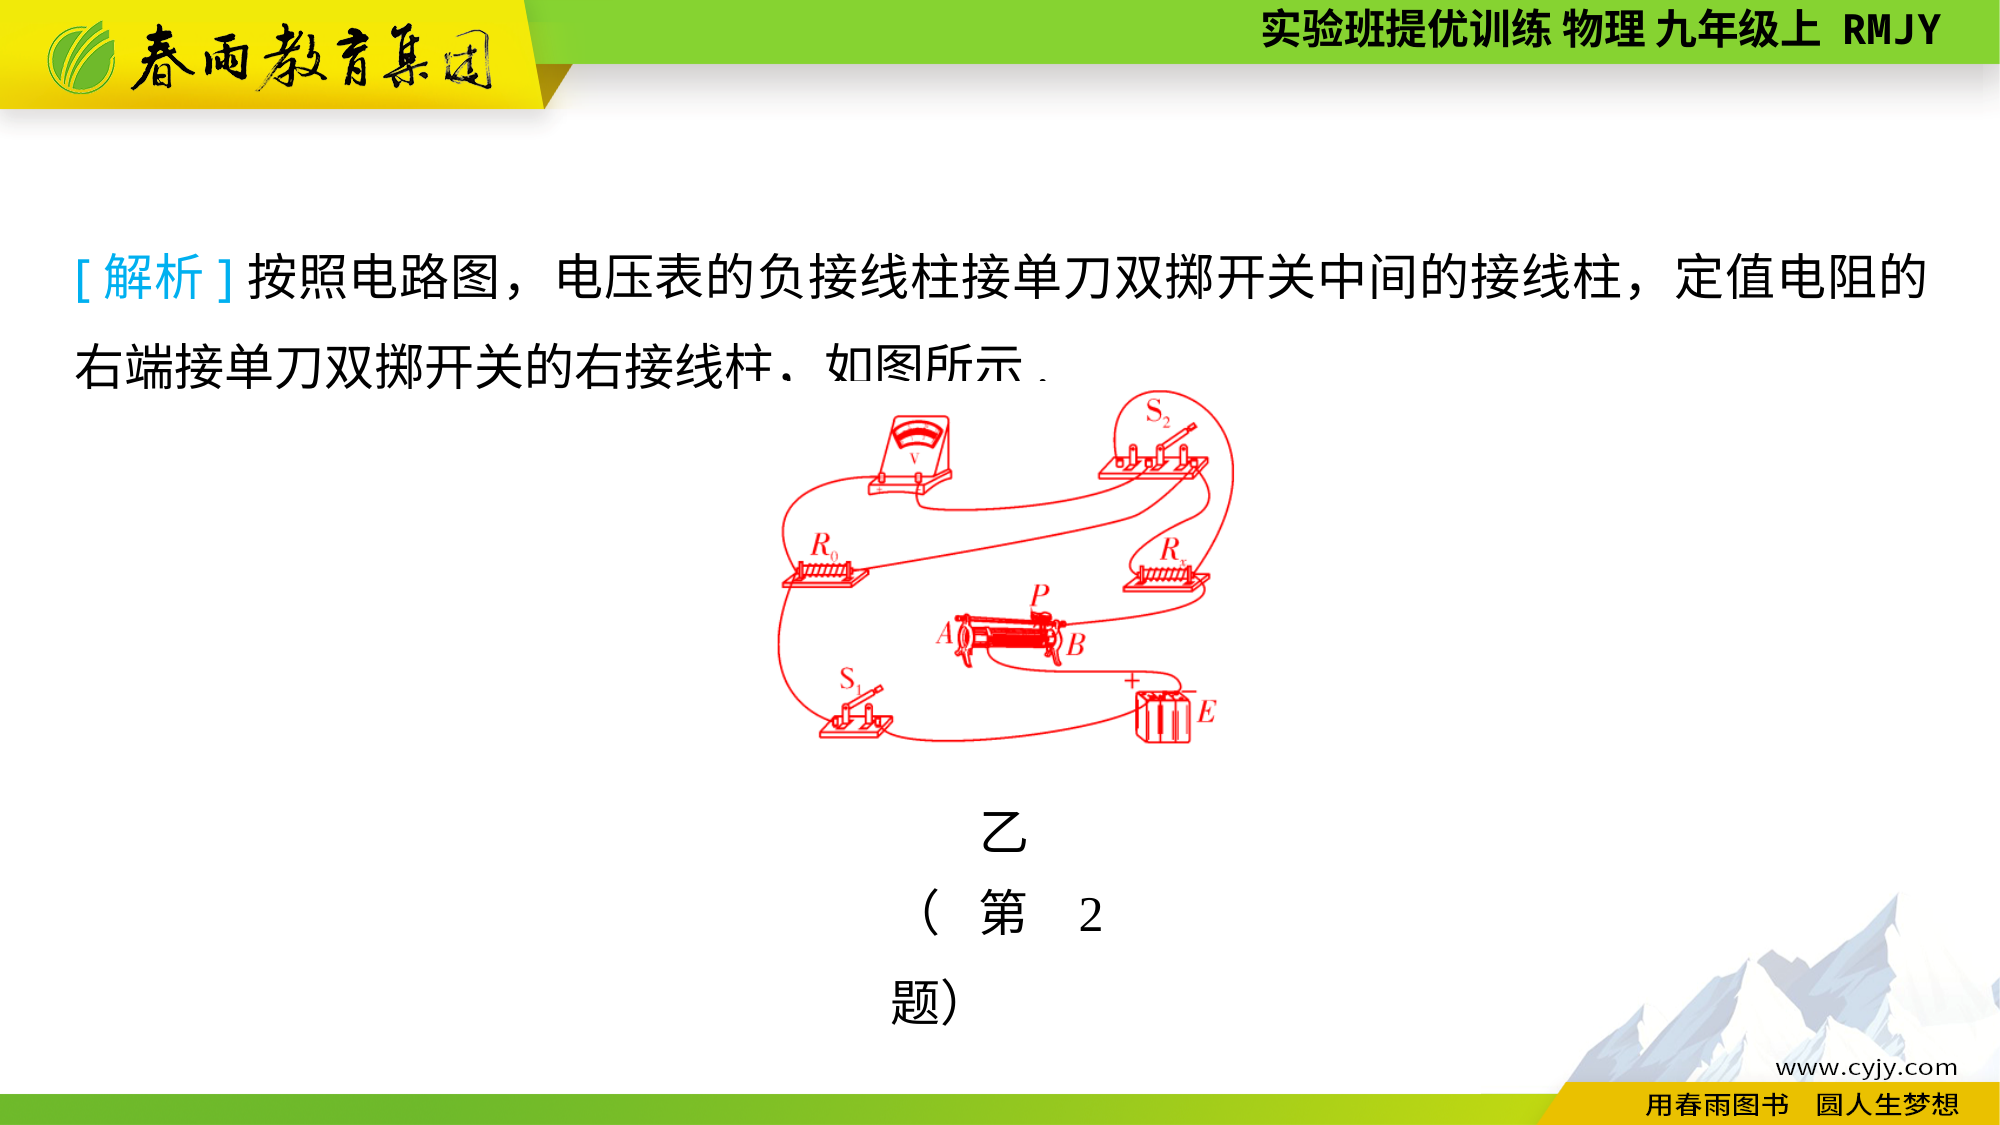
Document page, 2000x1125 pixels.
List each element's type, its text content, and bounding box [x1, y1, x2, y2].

text_box （第2题） [875, 844, 1131, 950]
list [解析]按照电路图，电压表的负接线柱接单刀双掷开关中间的接线柱，定值电阻的右端接单刀双掷开关的右接线柱，如图所示. [59, 208, 1944, 394]
picture [0, 0, 2000, 1125]
text_box 乙 [964, 763, 1045, 844]
